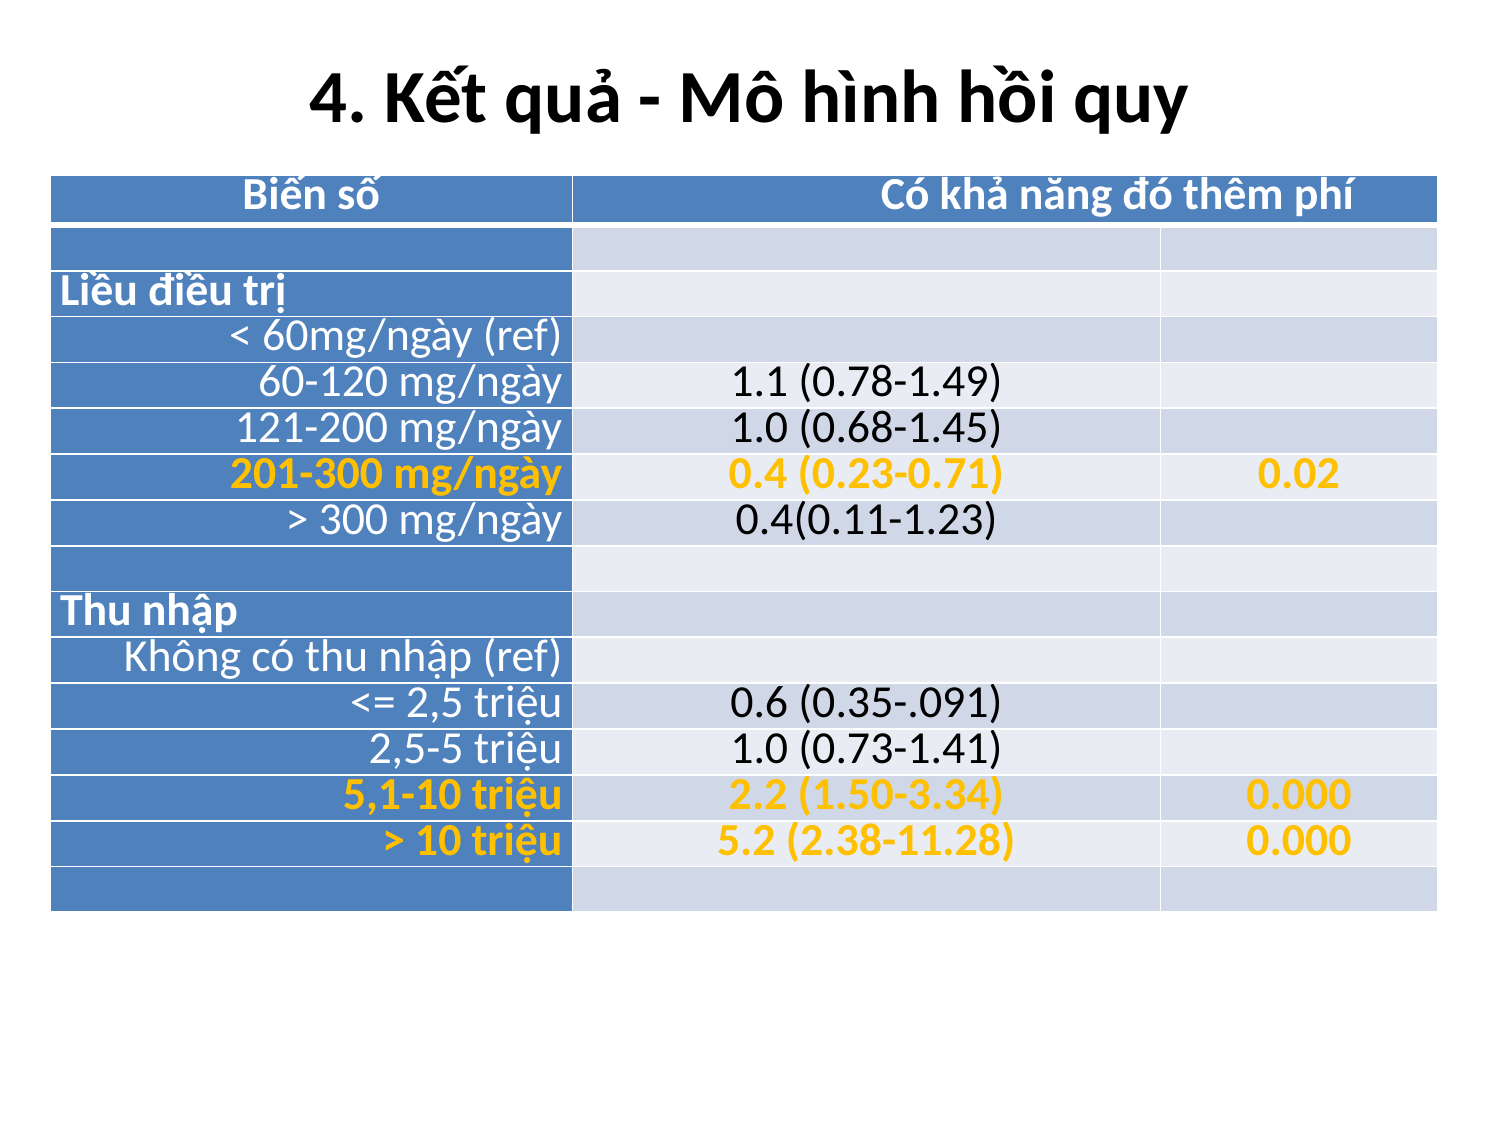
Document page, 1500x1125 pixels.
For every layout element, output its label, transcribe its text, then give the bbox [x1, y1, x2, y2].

table_cell Liều điều trị [51, 272, 572, 316]
table_cell 1.1 (0.78-1.49) [573, 363, 1160, 407]
table_cell [1161, 228, 1437, 270]
table_cell 1.0 (0.68-1.45) [573, 409, 1160, 453]
table_header Biến số [51, 176, 572, 222]
table_cell [1161, 272, 1437, 316]
table_cell 201-300 mg/ngày [51, 455, 572, 499]
table_cell 2,5-5 triệu [51, 730, 572, 774]
table_cell 0.000 [1161, 822, 1437, 866]
table_cell [573, 228, 1160, 270]
table_cell [1161, 867, 1437, 911]
table_cell [573, 317, 1160, 362]
table_cell [51, 867, 572, 911]
table_cell [1161, 638, 1437, 682]
table_cell [573, 867, 1160, 911]
table_cell 121-200 mg/ngày [51, 409, 572, 453]
table_cell 0.4 (0.23-0.71) [573, 455, 1160, 499]
table_cell 5.2 (2.38-11.28) [573, 822, 1160, 866]
table_cell [1161, 501, 1437, 545]
table_cell [1161, 730, 1437, 774]
table_cell 5,1-10 triệu [51, 776, 572, 820]
title 4. Kết quả - Mô hình hồi quy [75, 45, 1425, 163]
table_cell [51, 228, 572, 270]
table_cell 0.4(0.11-1.23) [573, 501, 1160, 545]
table_cell > 10 triệu [51, 822, 572, 866]
table_cell [1161, 684, 1437, 728]
table_cell [573, 272, 1160, 316]
table_cell [573, 592, 1160, 636]
table_cell 0.6 (0.35-.091) [573, 684, 1160, 728]
table_cell 1.0 (0.73-1.41) [573, 730, 1160, 774]
table_cell [1161, 363, 1437, 407]
table_cell [1161, 409, 1437, 453]
table_cell 0.02 [1161, 455, 1437, 499]
table_cell 2.2 (1.50-3.34) [573, 776, 1160, 820]
table_header Có khả năng đó thêm phí [573, 176, 1437, 222]
table_cell Không có thu nhập (ref) [51, 638, 572, 682]
table_cell 0.000 [1161, 776, 1437, 820]
table_cell [51, 547, 572, 591]
table_cell <= 2,5 triệu [51, 684, 572, 728]
table_cell [1161, 592, 1437, 636]
table_cell > 300 mg/ngày [51, 501, 572, 545]
table_cell Thu nhập [51, 592, 572, 636]
table_cell [1161, 317, 1437, 362]
table_cell [573, 638, 1160, 682]
table_cell < 60mg/ngày (ref) [51, 317, 572, 362]
table_cell [1161, 547, 1437, 591]
table_cell [573, 547, 1160, 591]
table_cell 60-120 mg/ngày [51, 363, 572, 407]
